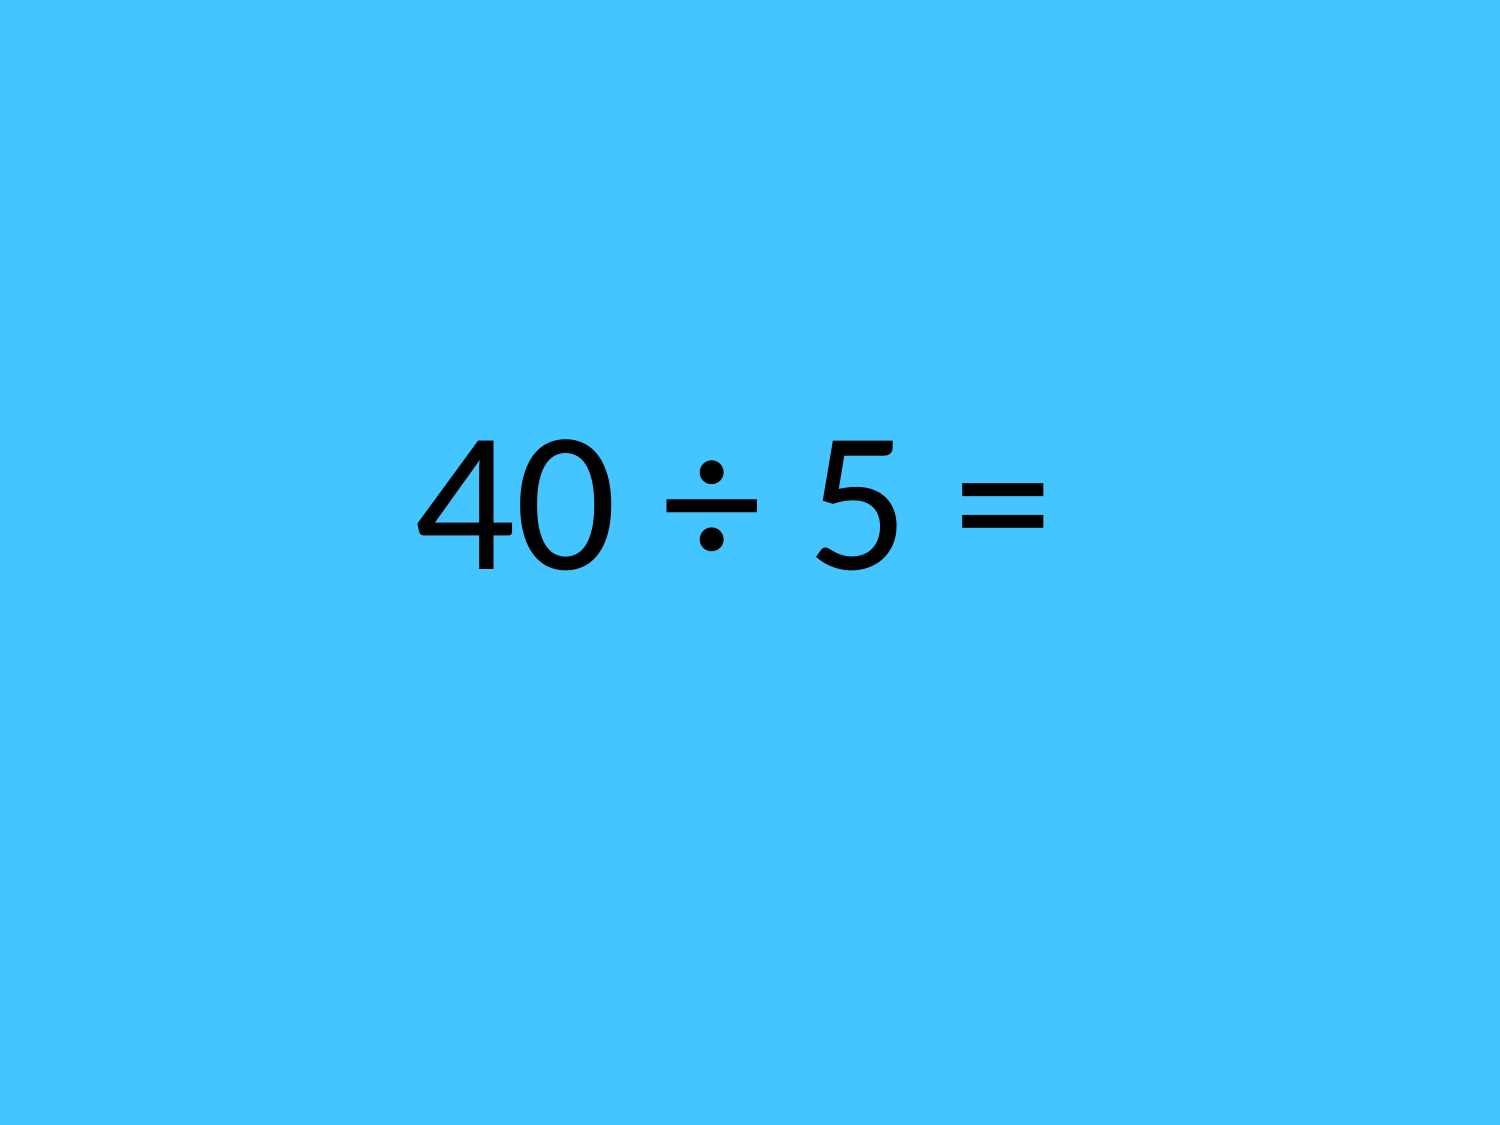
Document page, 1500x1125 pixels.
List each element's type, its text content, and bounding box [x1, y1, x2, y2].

text_box 40 ÷ 5 = [399, 362, 1138, 618]
